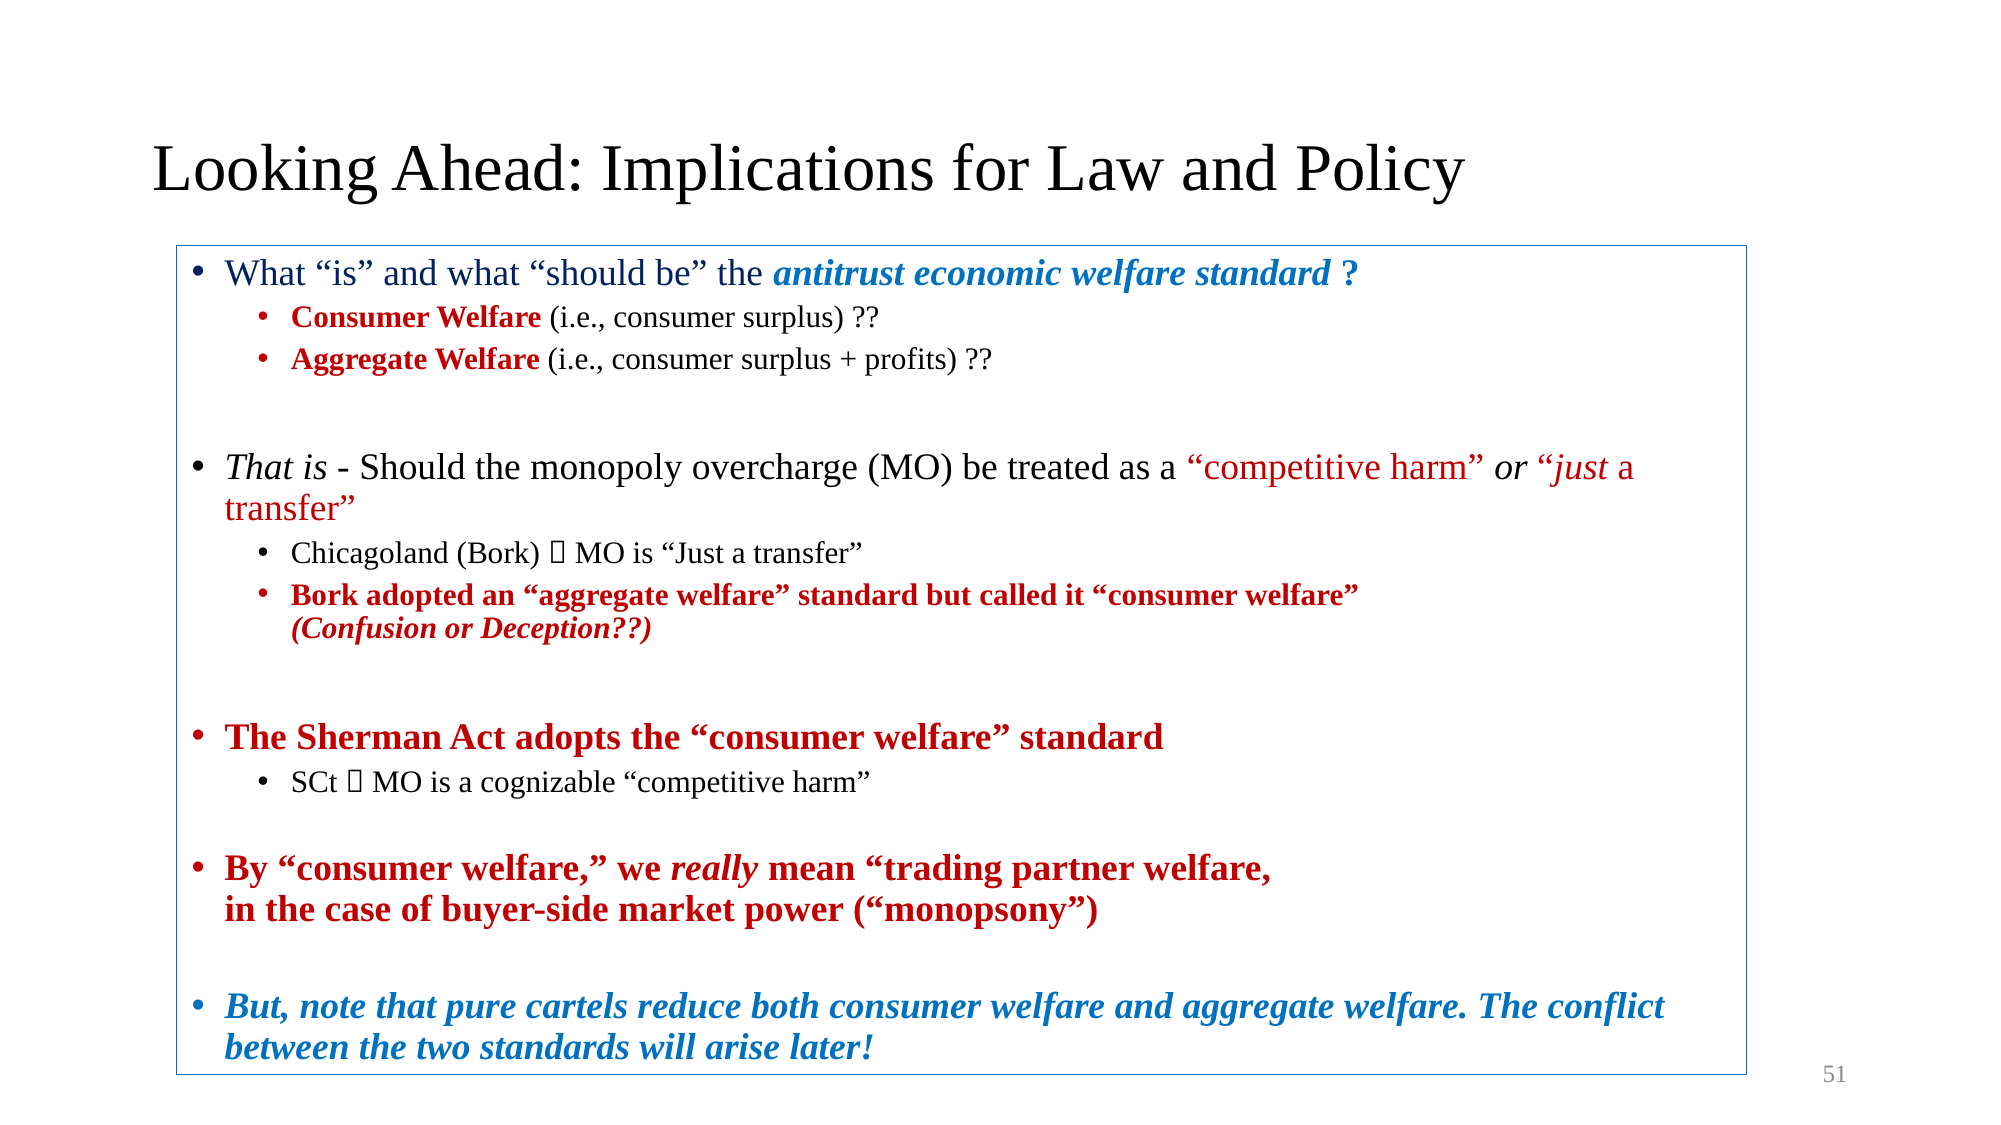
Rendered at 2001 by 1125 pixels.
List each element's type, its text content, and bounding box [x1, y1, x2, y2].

title Looking Ahead: Implications for Law and Policy [137, 59, 1863, 278]
slide_number 51 [1412, 1042, 1863, 1103]
list What “is” and what “should be” the antitrust economic welfare standard ? Consumer Welfare (i.e., consumer surplus) ?? Aggregate Welfare (i.e., consumer surplus + profits) ?? That is - Should the monopoly overcharge (MO) be treated as a “competitive harm” or “just a transfer” Chicagoland (Bork)  MO is “Just a transfer” Bork adopted an “aggregate welfare” standard but called it “consumer welfare” (Confusion or Deception??) The Sherman Act adopts the “consumer welfare” standard SCt  MO is a cognizable “competitive harm” By “consumer welfare,” we really mean “trading partner welfare, in the case of buyer-side market power (“monopsony”) But, note that pure cartels reduce both consumer welfare and aggregate welfare. The conflict between the two standards will arise later! [176, 245, 1747, 1075]
